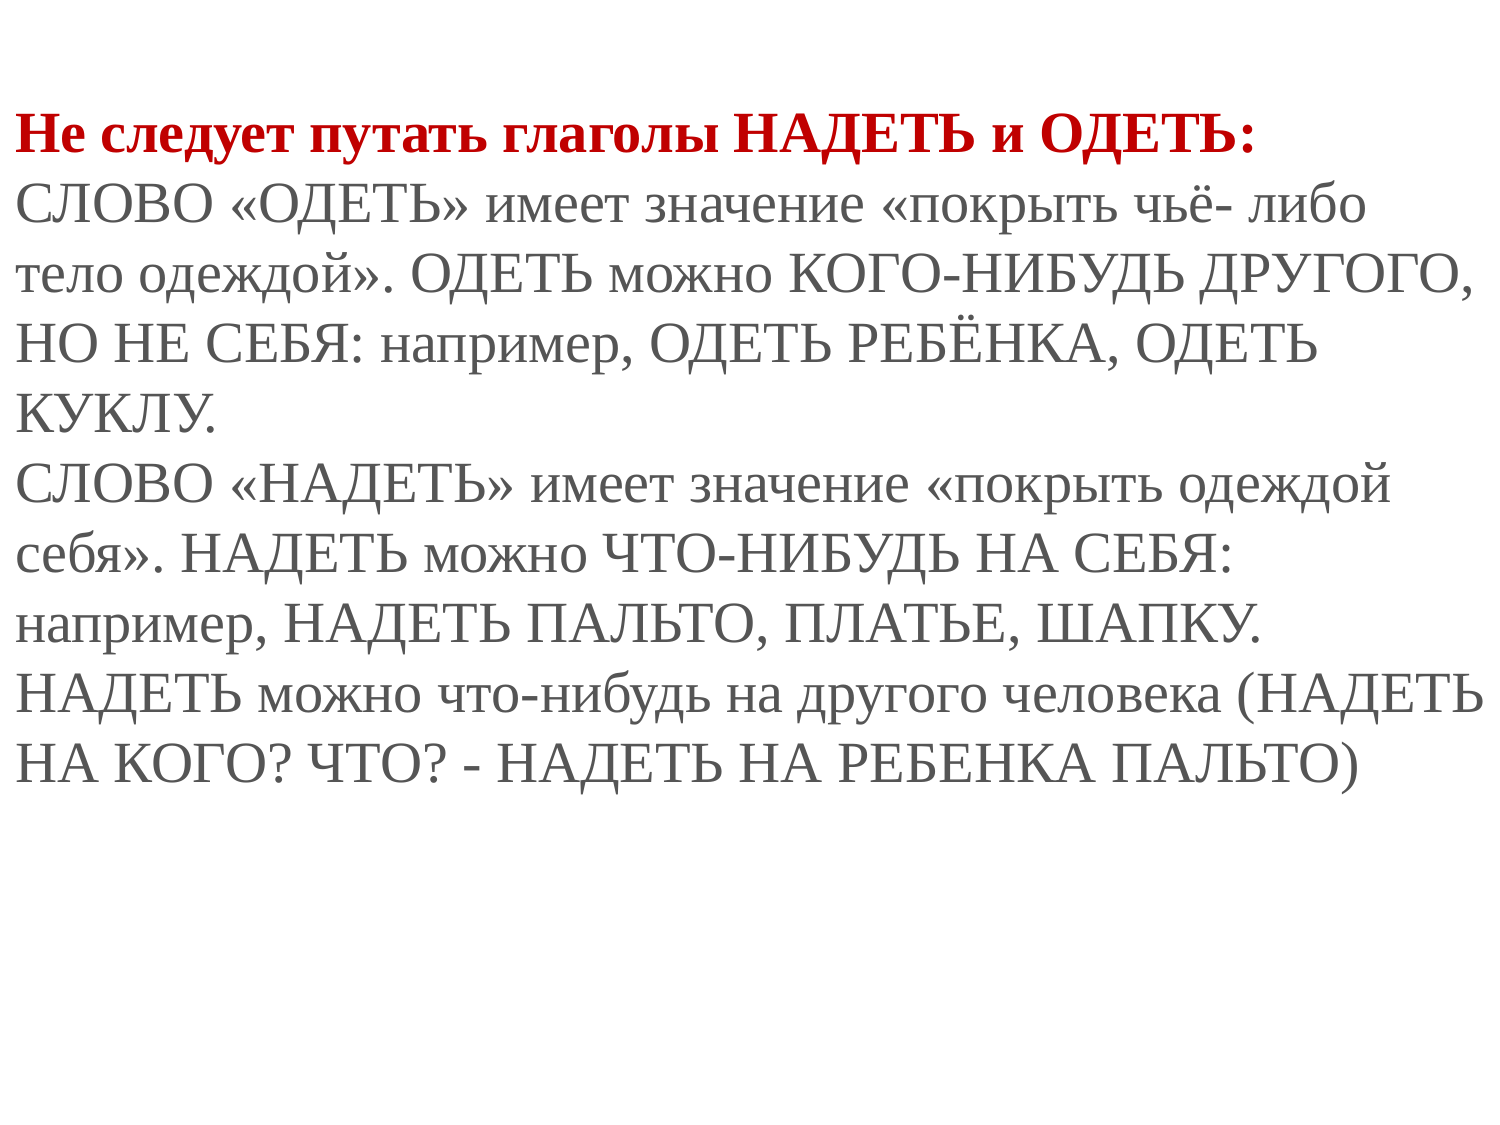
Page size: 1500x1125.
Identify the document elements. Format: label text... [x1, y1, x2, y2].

text_box Не следует путать глаголы НАДЕТЬ и ОДЕТЬ: СЛОВО «ОДЕТЬ» имеет значение «покрыть чьё- либо тело одеждой». ОДЕТЬ можно КОГО-НИБУДЬ ДРУГОГО, НО НЕ СЕБЯ: например, ОДЕТЬ РЕБЁНКА, ОДЕТЬ КУКЛУ. СЛОВО «НАДЕТЬ» имеет значение «покрыть одеждой себя». НАДЕТЬ можно ЧТО-НИБУДЬ НА СЕБЯ: например, НАДЕТЬ ПАЛЬТО, ПЛАТЬЕ, ШАПКУ. НАДЕТЬ можно что-нибудь на другого человека (НАДЕТЬ НА КОГО? ЧТО? - НАДЕТЬ НА РЕБЕНКА ПАЛЬТО) [0, 87, 1500, 802]
